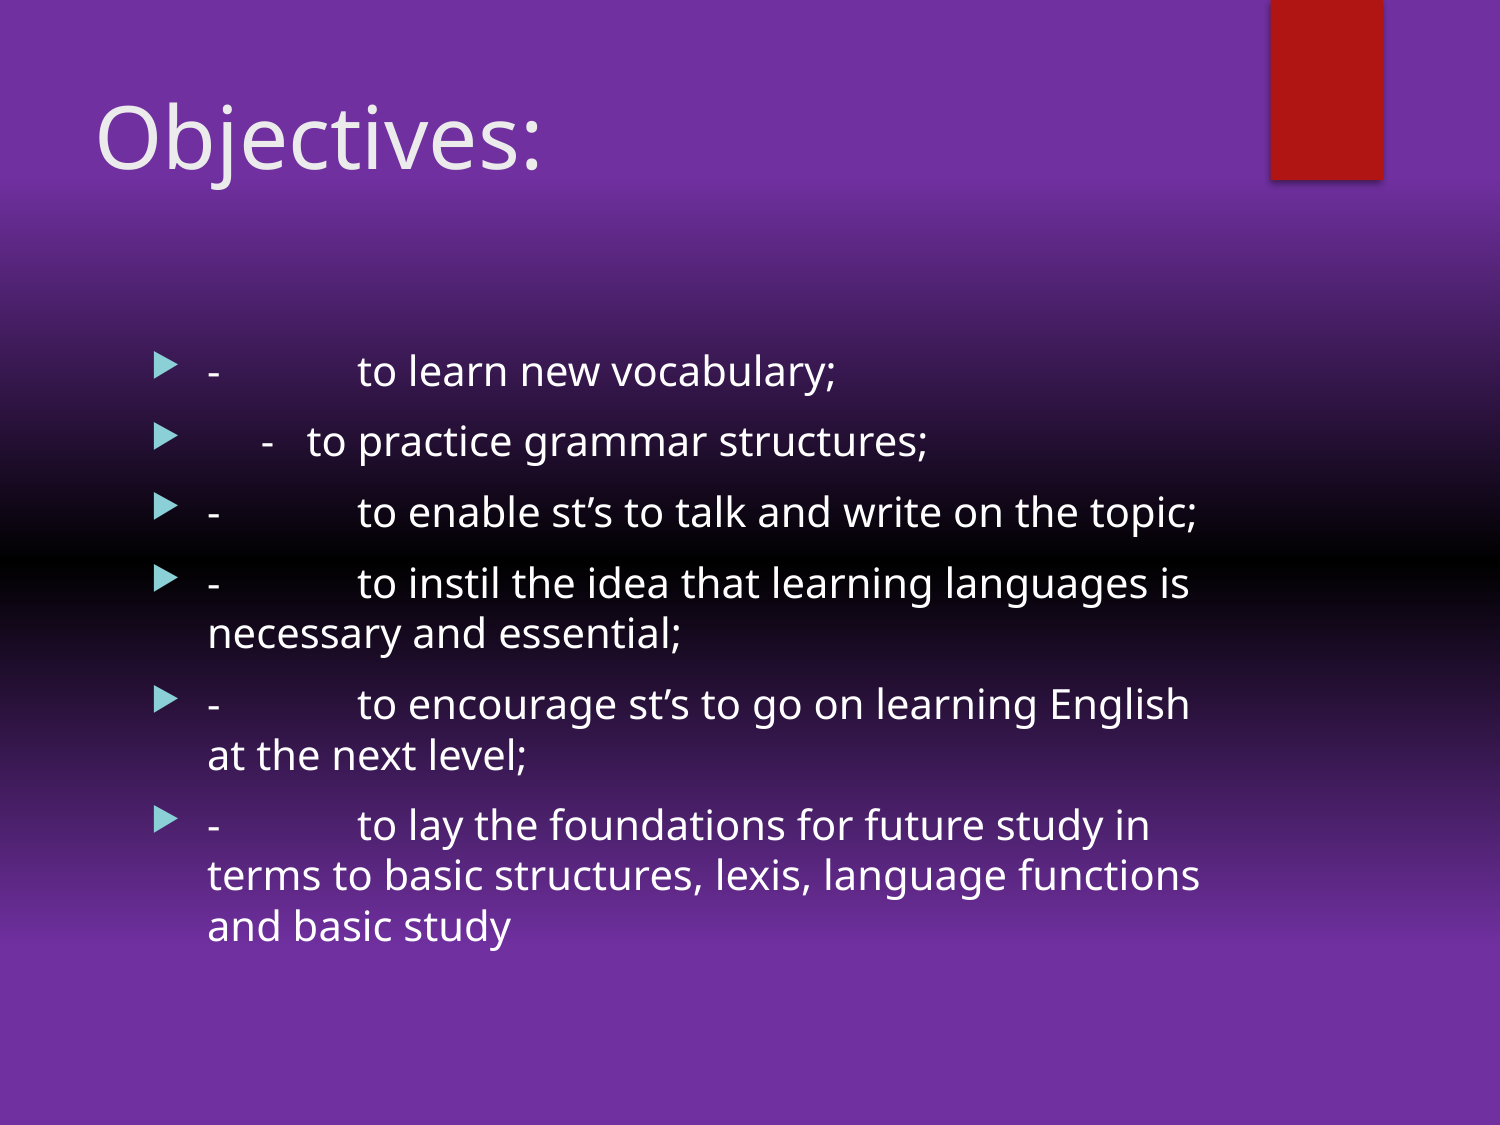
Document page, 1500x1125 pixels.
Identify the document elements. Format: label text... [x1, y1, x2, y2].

title Objectives: [79, 74, 1237, 304]
list - to learn new vocabulary; - to practice grammar structures; - to enable st’s to talk and write on the topic; - to instil the idea that learning languages is necessary and essential; - to encourage st’s to go on learning English at the next level; - to lay the foundations for future study in terms to basic structures, lexis, language functions and basic study [135, 336, 1237, 1025]
